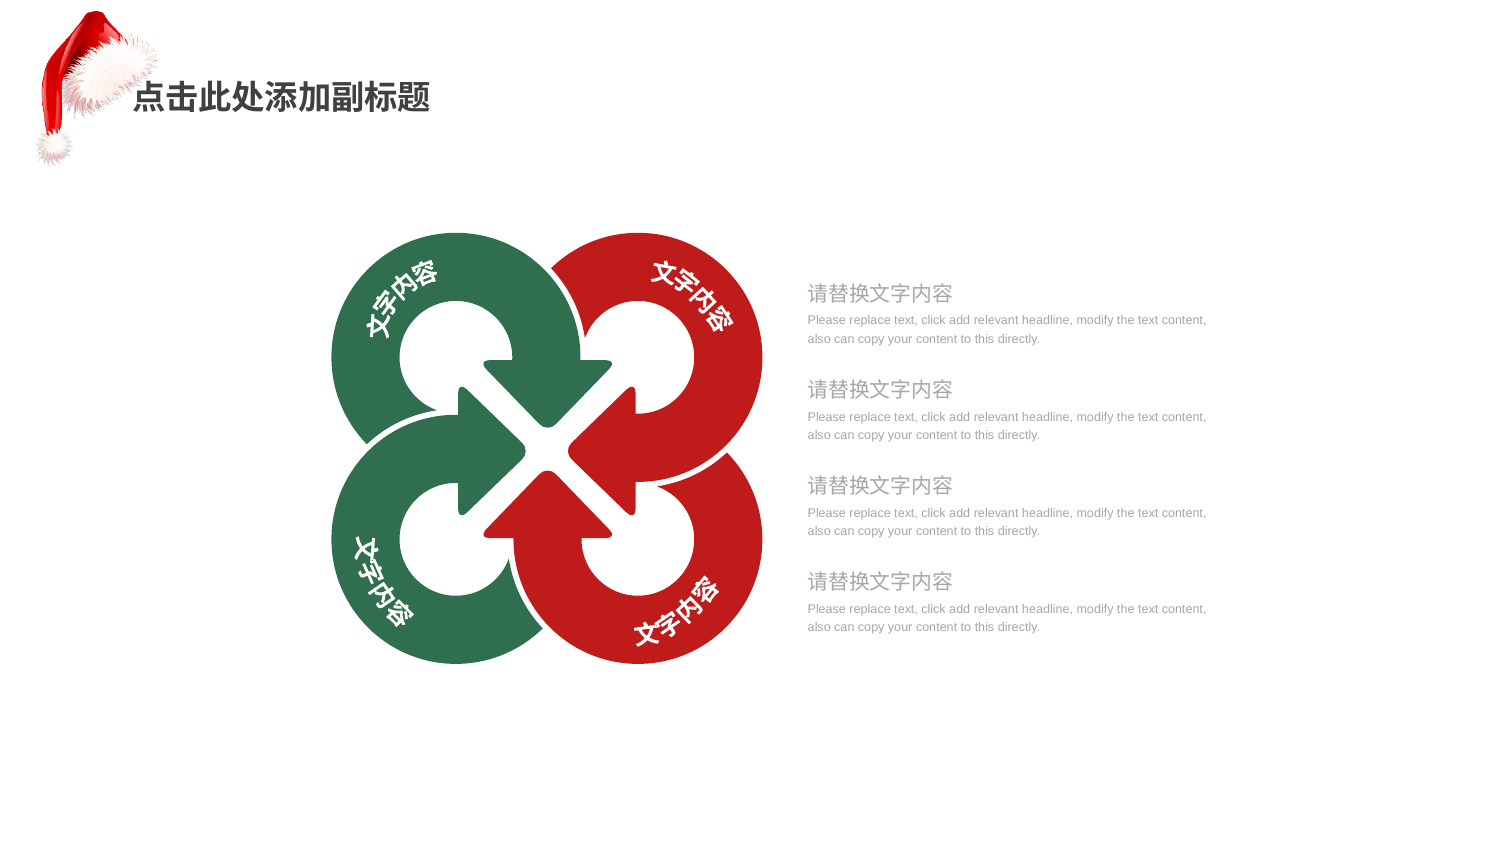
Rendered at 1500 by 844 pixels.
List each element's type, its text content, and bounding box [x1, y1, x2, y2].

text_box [807, 563, 1229, 635]
picture [0, 0, 210, 187]
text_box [807, 371, 1229, 443]
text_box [807, 467, 1229, 539]
text_box 点击此处添加副标题 [214, 65, 455, 126]
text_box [331, 232, 763, 665]
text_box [807, 275, 1229, 347]
